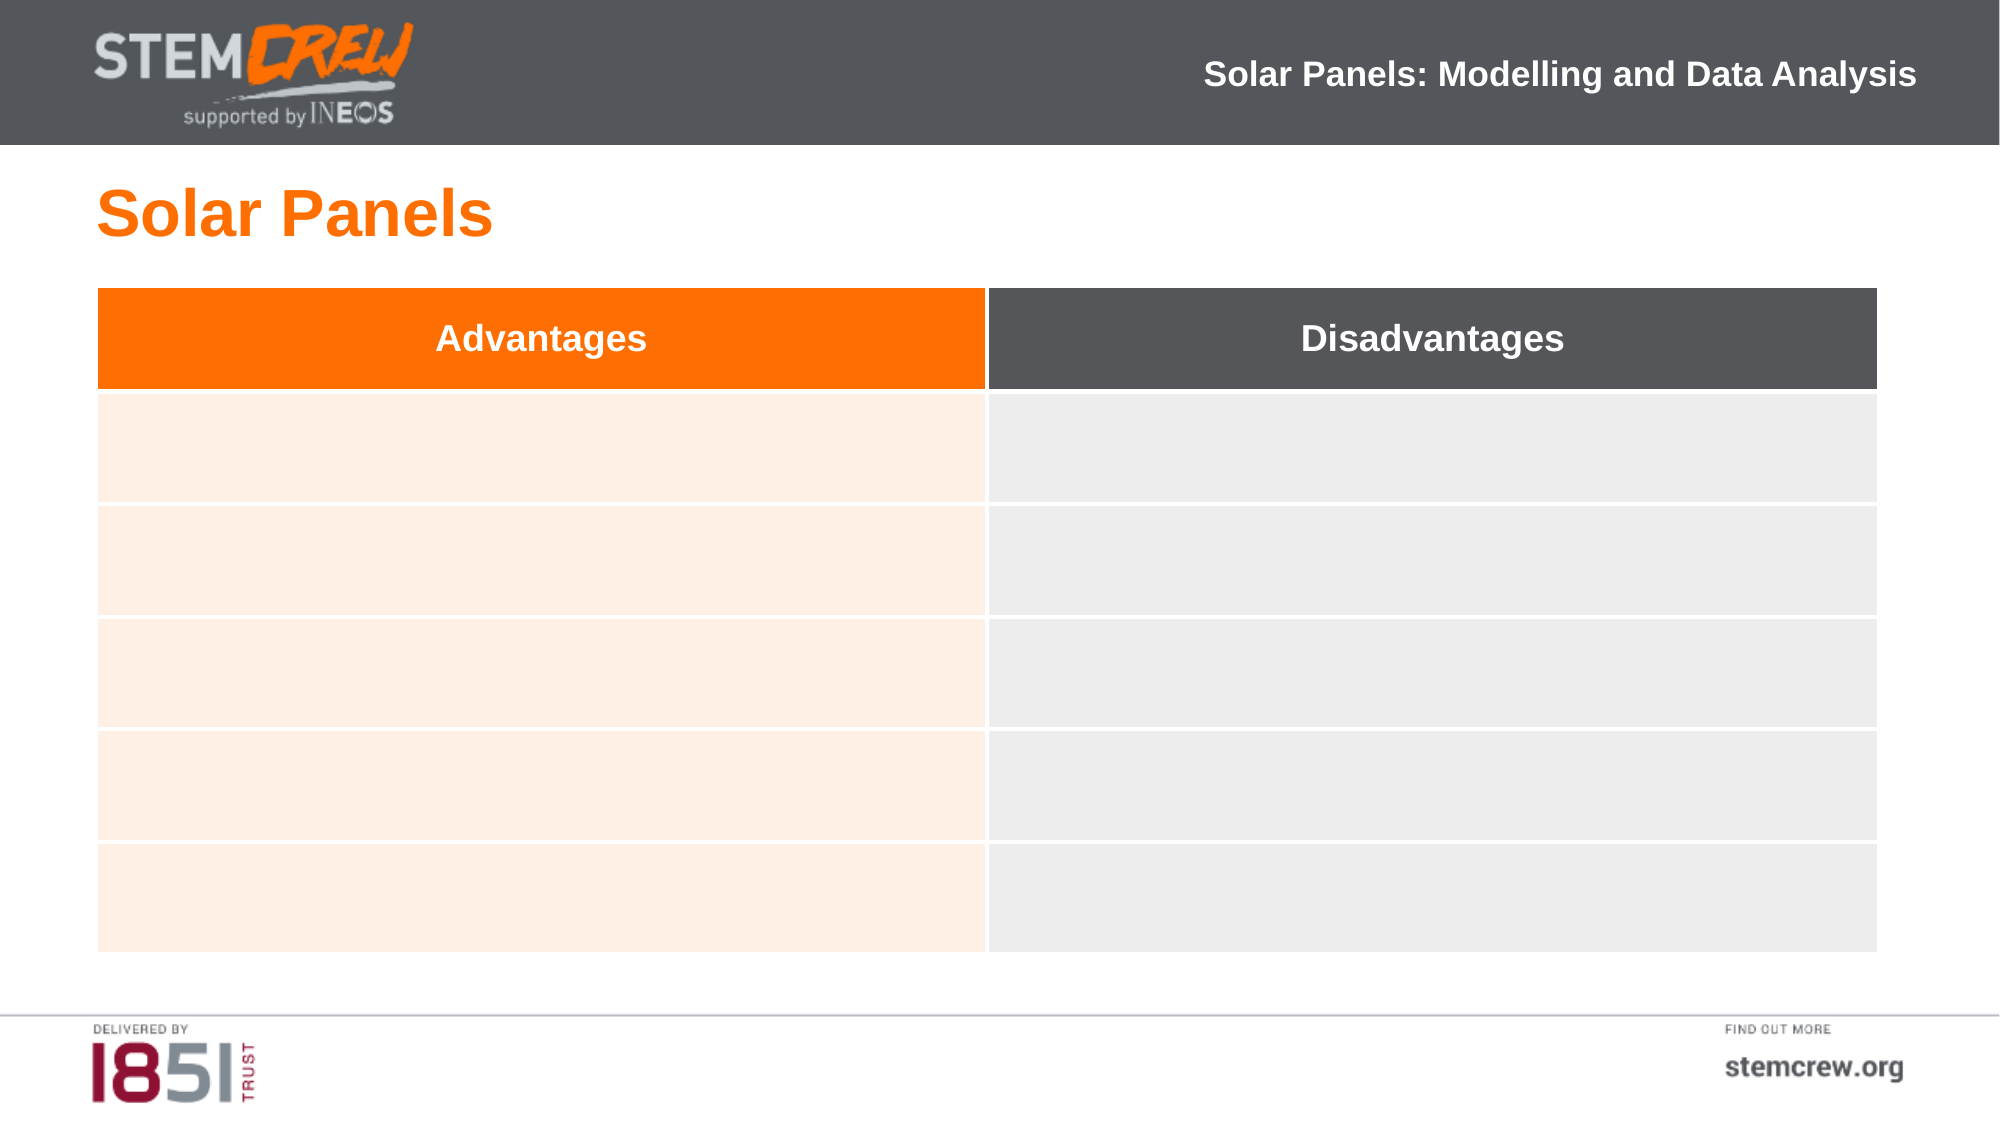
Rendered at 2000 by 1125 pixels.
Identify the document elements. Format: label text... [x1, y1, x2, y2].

table_cell [98, 731, 985, 840]
table_header Advantages [98, 288, 985, 389]
table_cell [989, 506, 1877, 615]
text_box Solar Panels: Modelling and Data Analysis [1015, 48, 1928, 94]
table_header Disadvantages [989, 288, 1877, 389]
table_cell [98, 394, 985, 502]
table_cell [989, 731, 1877, 840]
table_cell [98, 506, 985, 615]
text_box Solar Panels [94, 167, 1264, 250]
table_cell [989, 394, 1877, 502]
picture [0, 1012, 2000, 1125]
table_cell [989, 619, 1877, 727]
table_cell [98, 844, 985, 952]
picture [0, 0, 2000, 145]
table_cell [989, 844, 1877, 952]
table_cell [98, 619, 985, 727]
